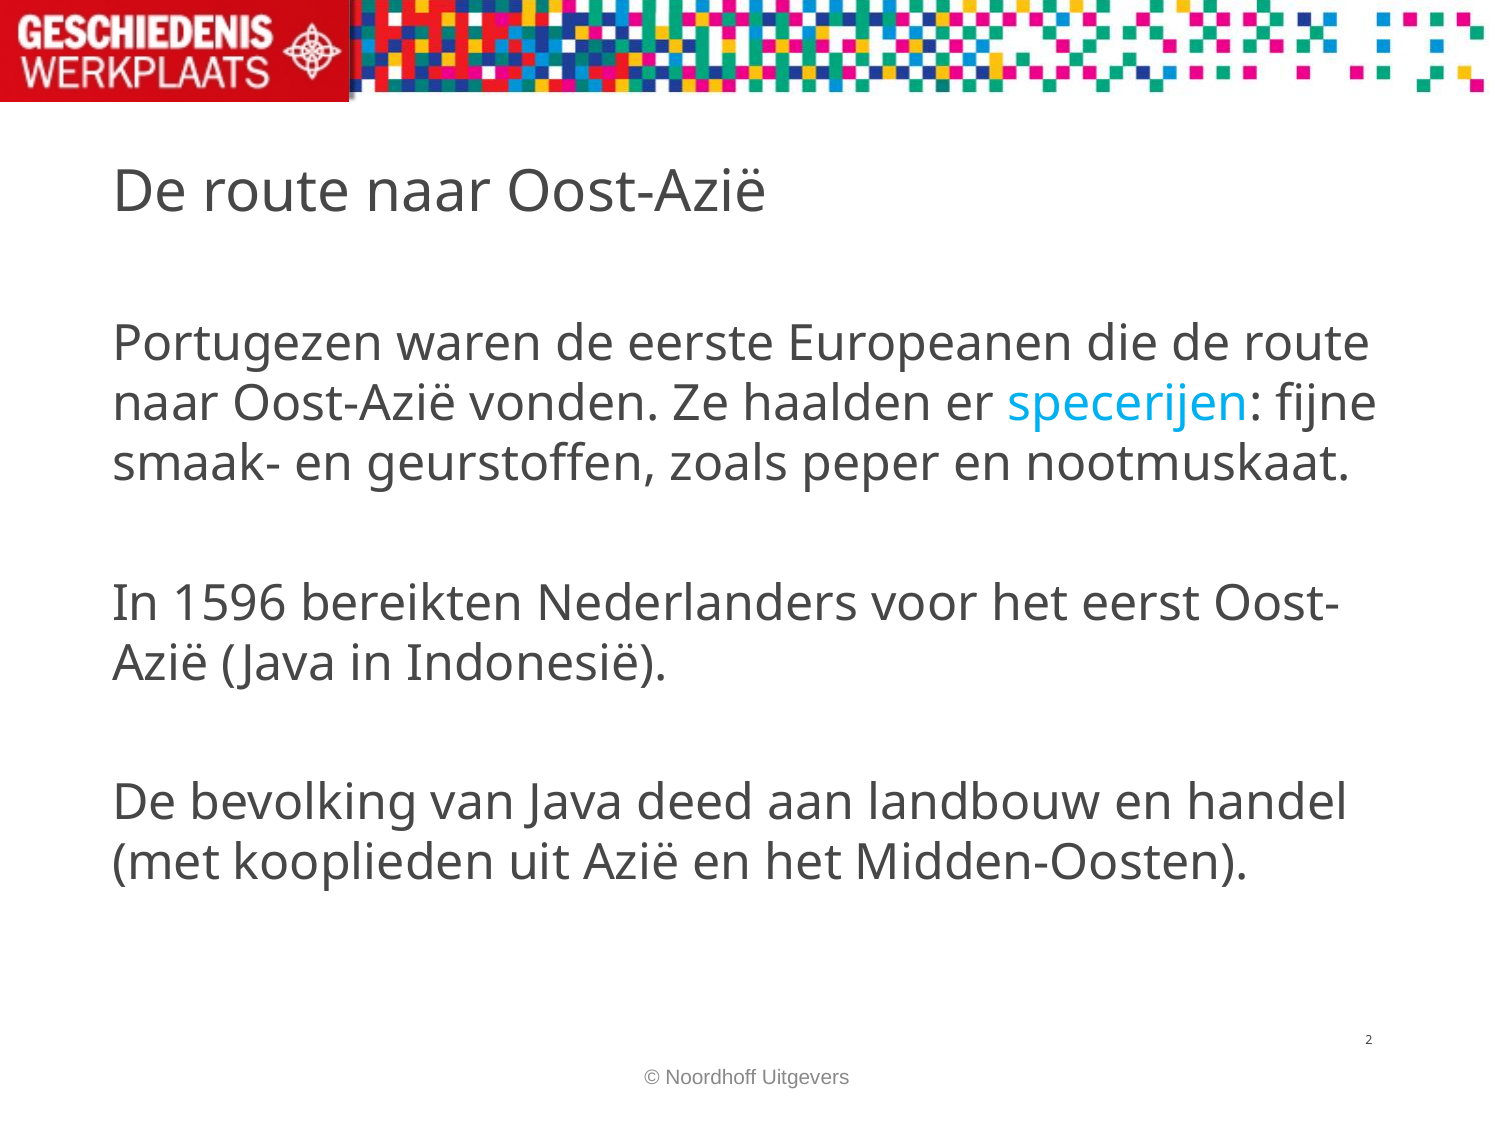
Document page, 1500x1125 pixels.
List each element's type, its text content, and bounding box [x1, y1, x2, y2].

text_box © Noordhoff Uitgevers [512, 1045, 988, 1106]
picture [0, 0, 1500, 1125]
list Portugezen waren de eerste Europeanen die de route naar Oost-Azië vonden. Ze haalden er specerijen: fijne smaak- en geurstoffen, zoals peper en nootmuskaat. In 1596 bereikten Nederlanders voor het eerst Oost-Azië (Java in Indonesië). De bevolking van Java deed aan landbouw en handel (met kooplieden uit Azië en het Midden-Oosten). [112, 302, 1409, 1024]
slide_number 2 [1325, 1025, 1388, 1063]
title De route naar Oost-Azië [112, 145, 1401, 256]
